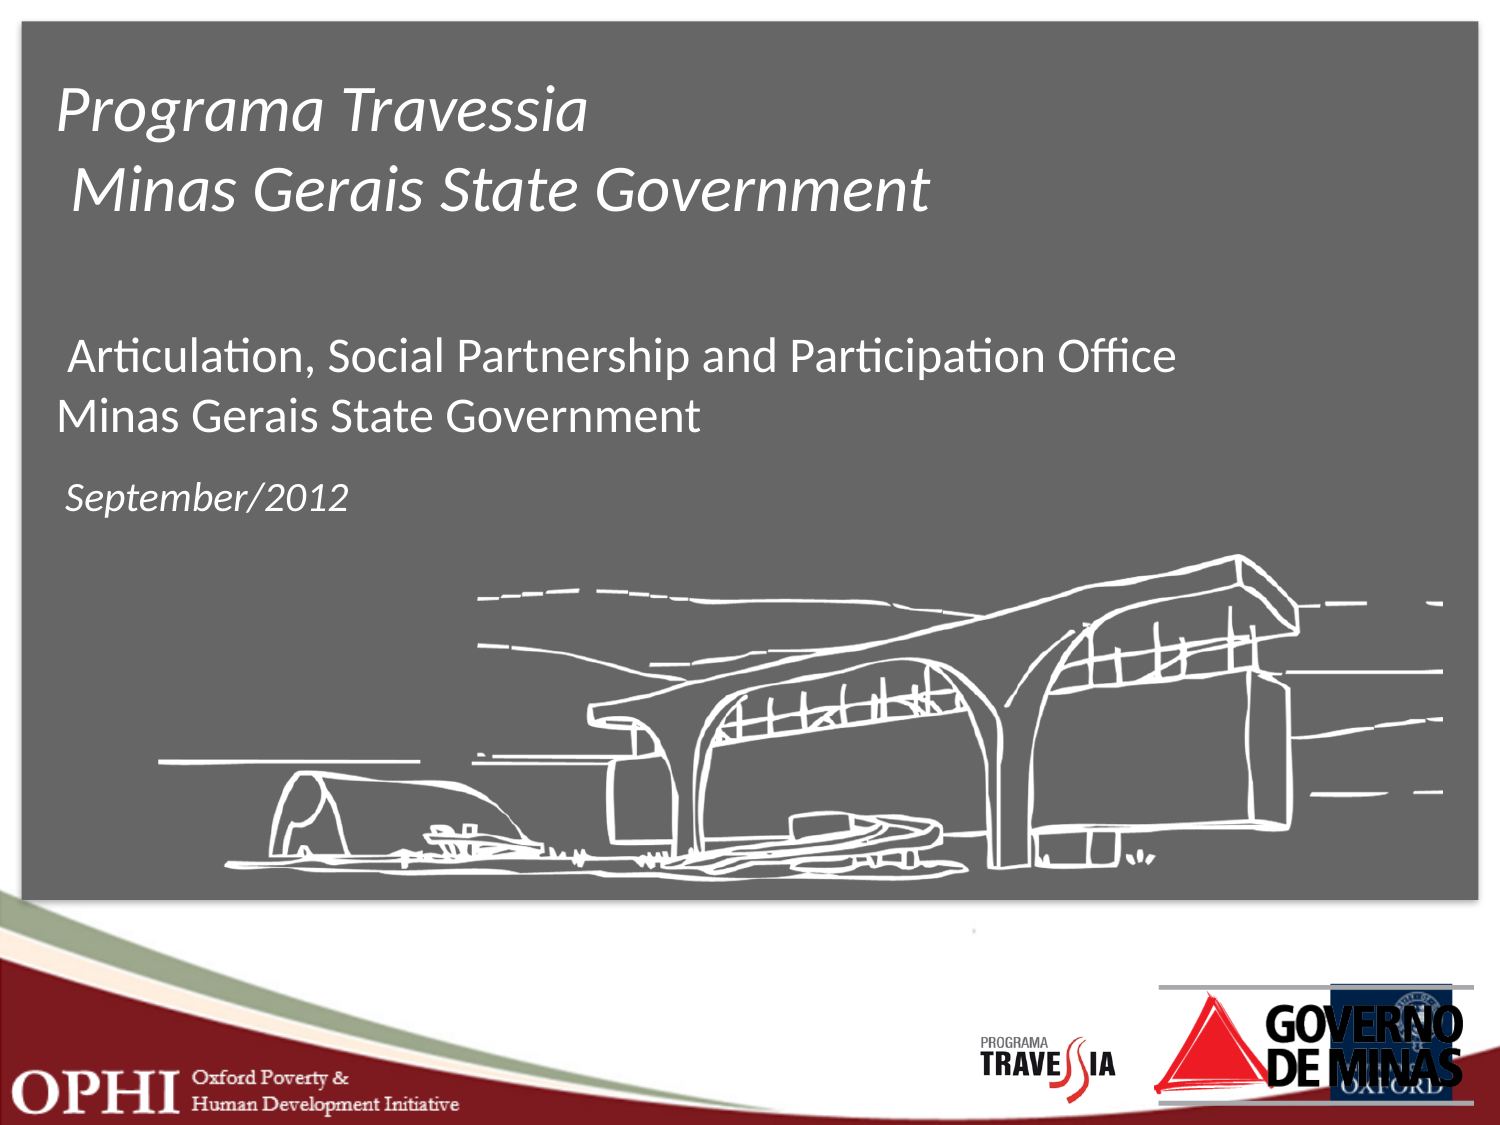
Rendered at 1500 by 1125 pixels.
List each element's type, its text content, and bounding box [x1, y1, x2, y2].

picture [0, 0, 1500, 1125]
title Programa Travessia Minas Gerais State Government Articulation, Social Partnership and Participation Office Minas Gerais State Government September/2012 [41, 0, 1483, 528]
